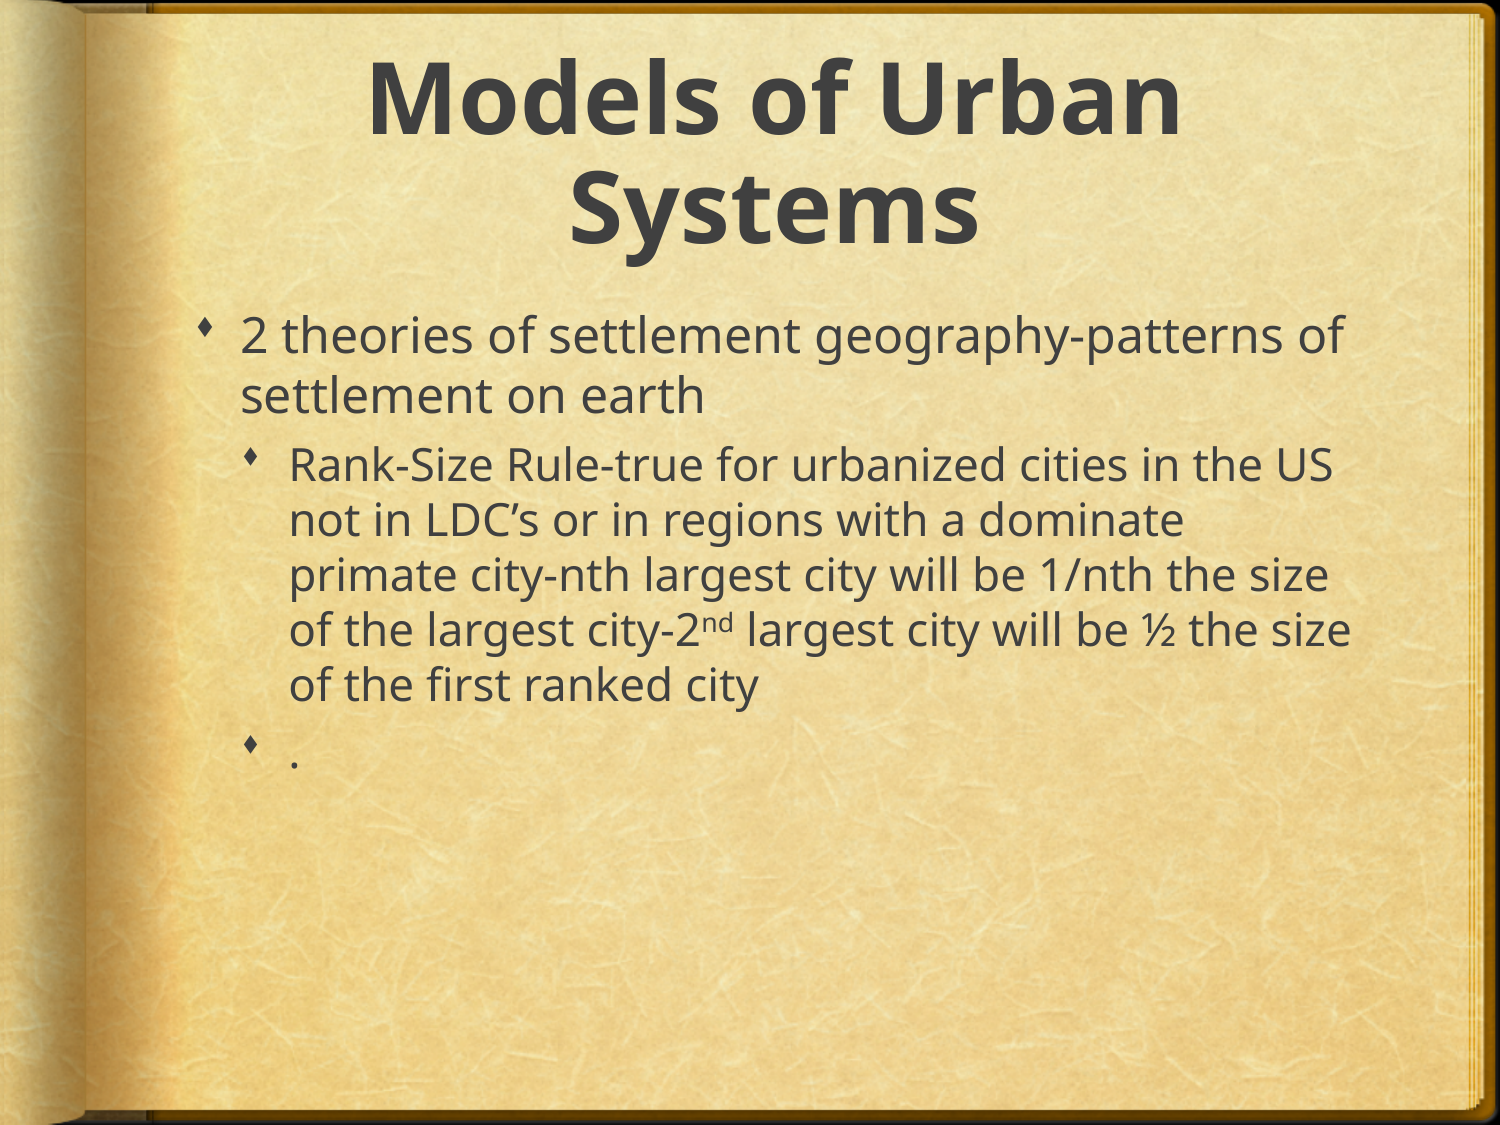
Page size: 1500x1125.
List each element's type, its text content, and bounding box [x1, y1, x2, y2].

list 2 theories of settlement geography-patterns of settlement on earth Rank-Size Rule-true for urbanized cities in the US not in LDC’s or in regions with a dominate primate city-nth largest city will be 1/nth the size of the largest city-2nd largest city will be ½ the size of the first ranked city . [178, 295, 1372, 1005]
title Models of Urban Systems [178, 45, 1372, 265]
picture [0, 0, 1500, 1125]
